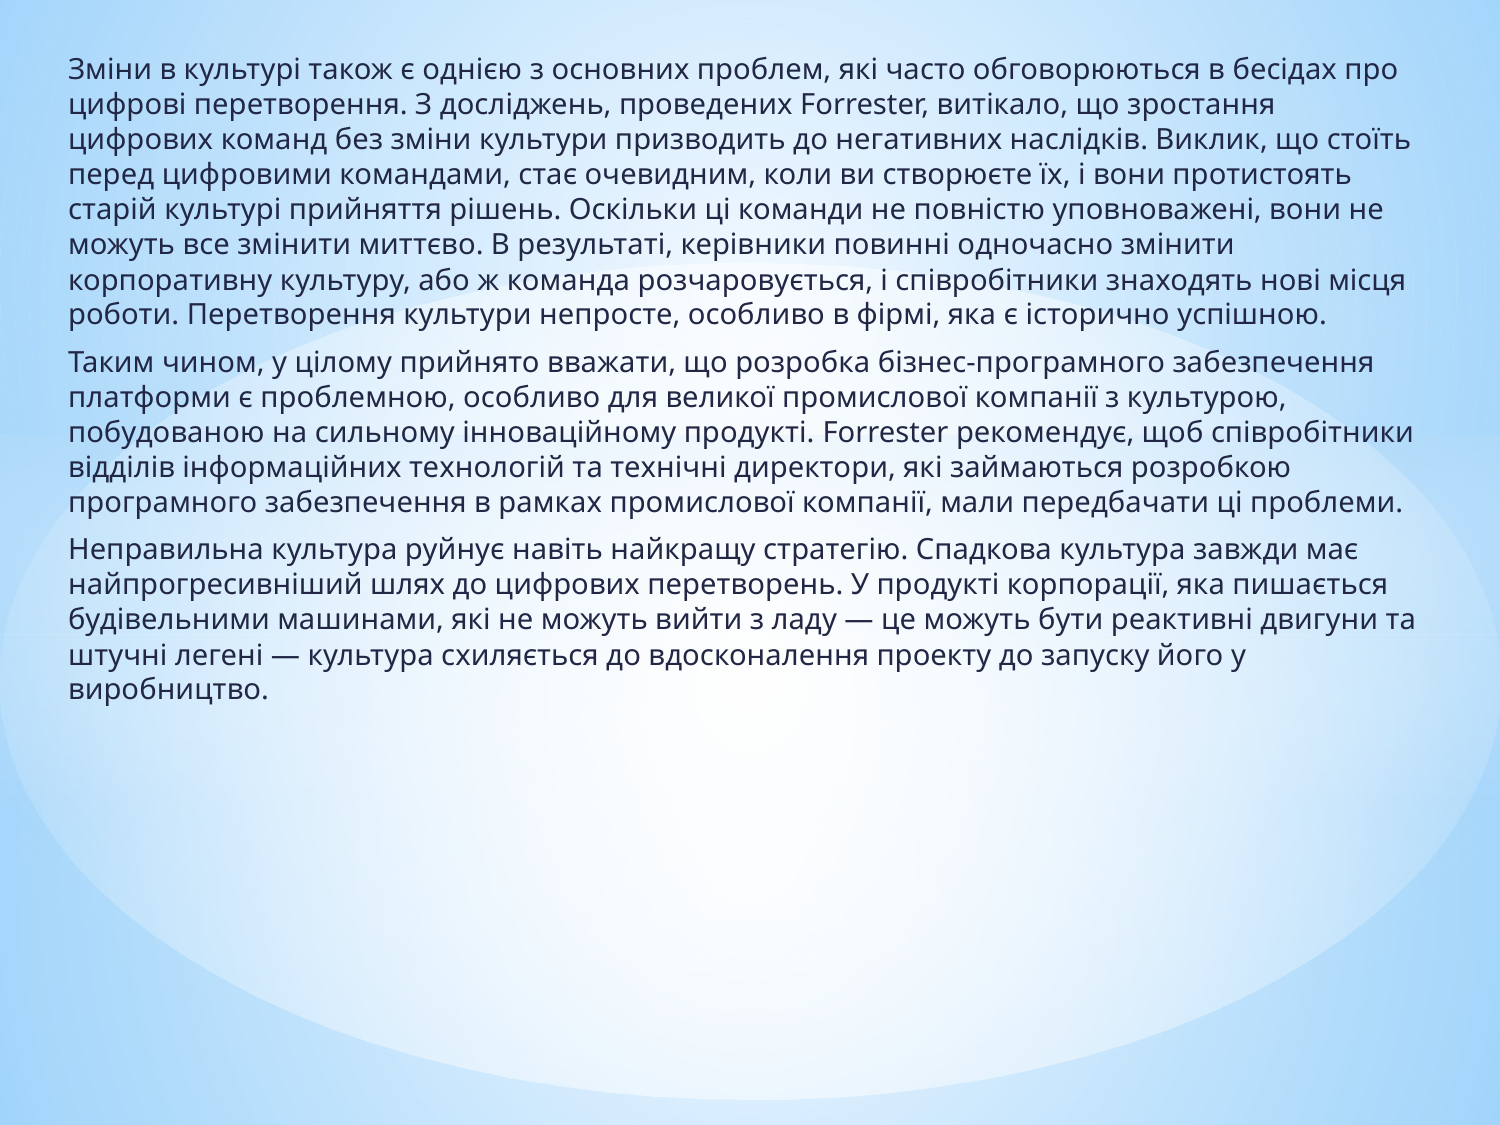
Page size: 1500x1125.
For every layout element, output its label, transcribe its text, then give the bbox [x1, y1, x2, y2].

subtitle Зміни в культурі також є однією з основних проблем, які часто обговорюються в бесідах про цифрові перетворення. З досліджень, проведених Forrester, витікало, що зростання цифрових команд без зміни культури призводить до негативних наслідків. Виклик, що стоїть перед цифровими командами, стає очевидним, коли ви створюєте їх, і вони протистоять старій культурі прийняття рішень. Оскільки ці команди не повністю уповноважені, вони не можуть все змінити миттєво. В результаті, керівники повинні одночасно змінити корпоративну культуру, або ж команда розчаровується, і співробітники знаходять нові місця роботи. Перетворення культури непросте, особливо в фірмі, яка є історично успішною. Таким чином, у цілому прийнято вважати, що розробка бізнес-програмного забезпечення платформи є проблемною, особливо для великої промислової компанії з культурою, побудованою на сильному інноваційному продукті. Forrester рекомендує, щоб співробітники відділів інформаційних технологій та технічні директори, які займаються розробкою програмного забезпечення в рамках промислової компанії, мали передбачати ці проблеми. Неправильна культура руйнує навіть найкращу стратегію. Спадкова культура завжди має найпрогресивніший шлях до цифрових перетворень. У продукті корпорації, яка пишається будівельними машинами, які не можуть вийти з ладу — це можуть бути реактивні двигуни та штучні легені — культура схиляється до вдосконалення проекту до запуску його у виробництво. [53, 42, 1436, 1059]
